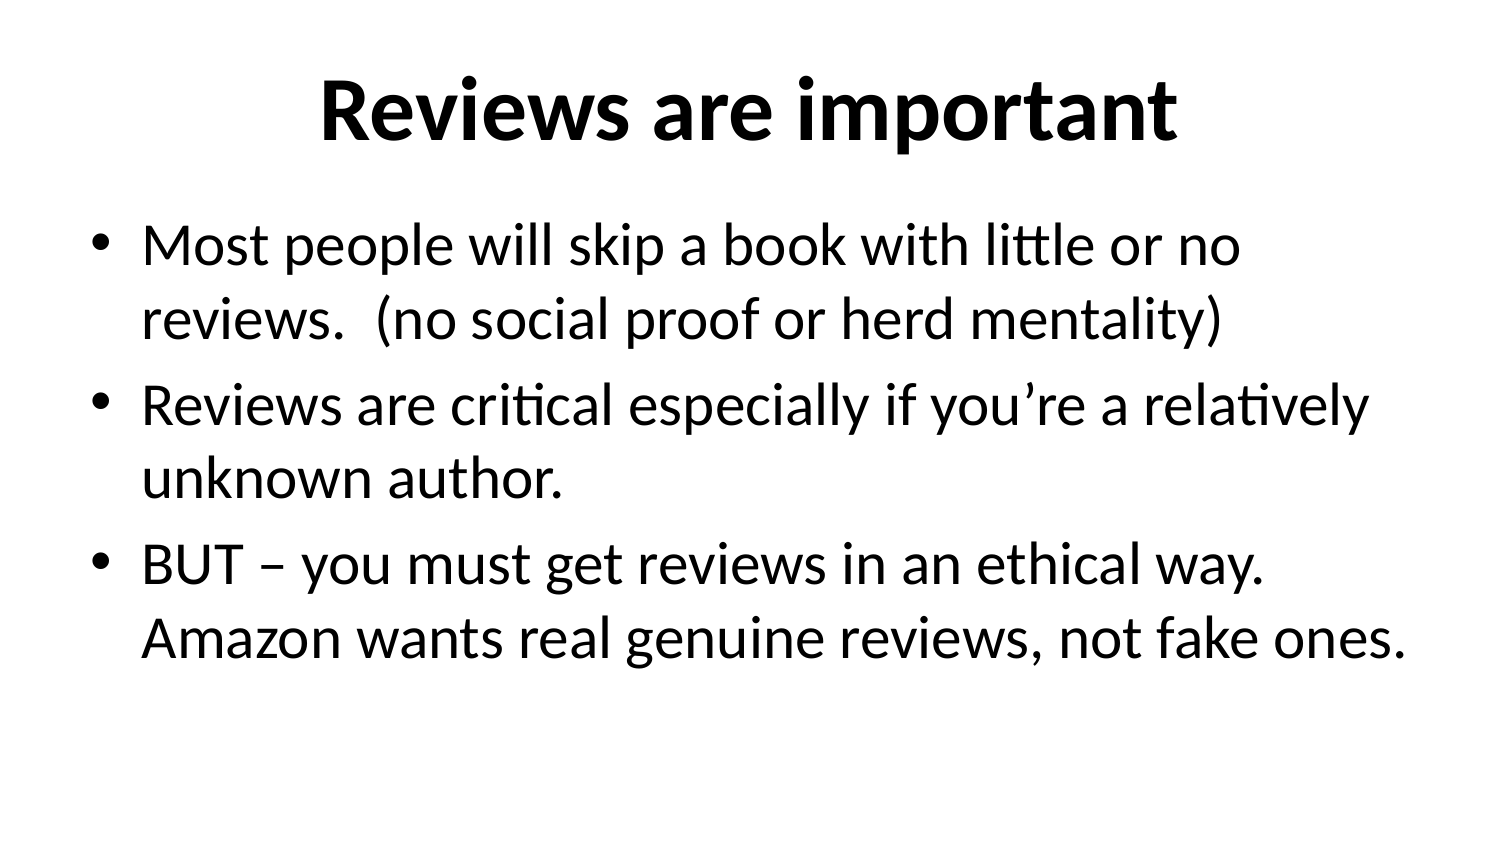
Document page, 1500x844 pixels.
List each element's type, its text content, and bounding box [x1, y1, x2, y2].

title Reviews are important [75, 33, 1425, 175]
list Most people will skip a book with little or no reviews. (no social proof or herd mentality) Reviews are critical especially if you’re a relatively unknown author. BUT – you must get reviews in an ethical way. Amazon wants real genuine reviews, not fake ones. [75, 196, 1425, 754]
